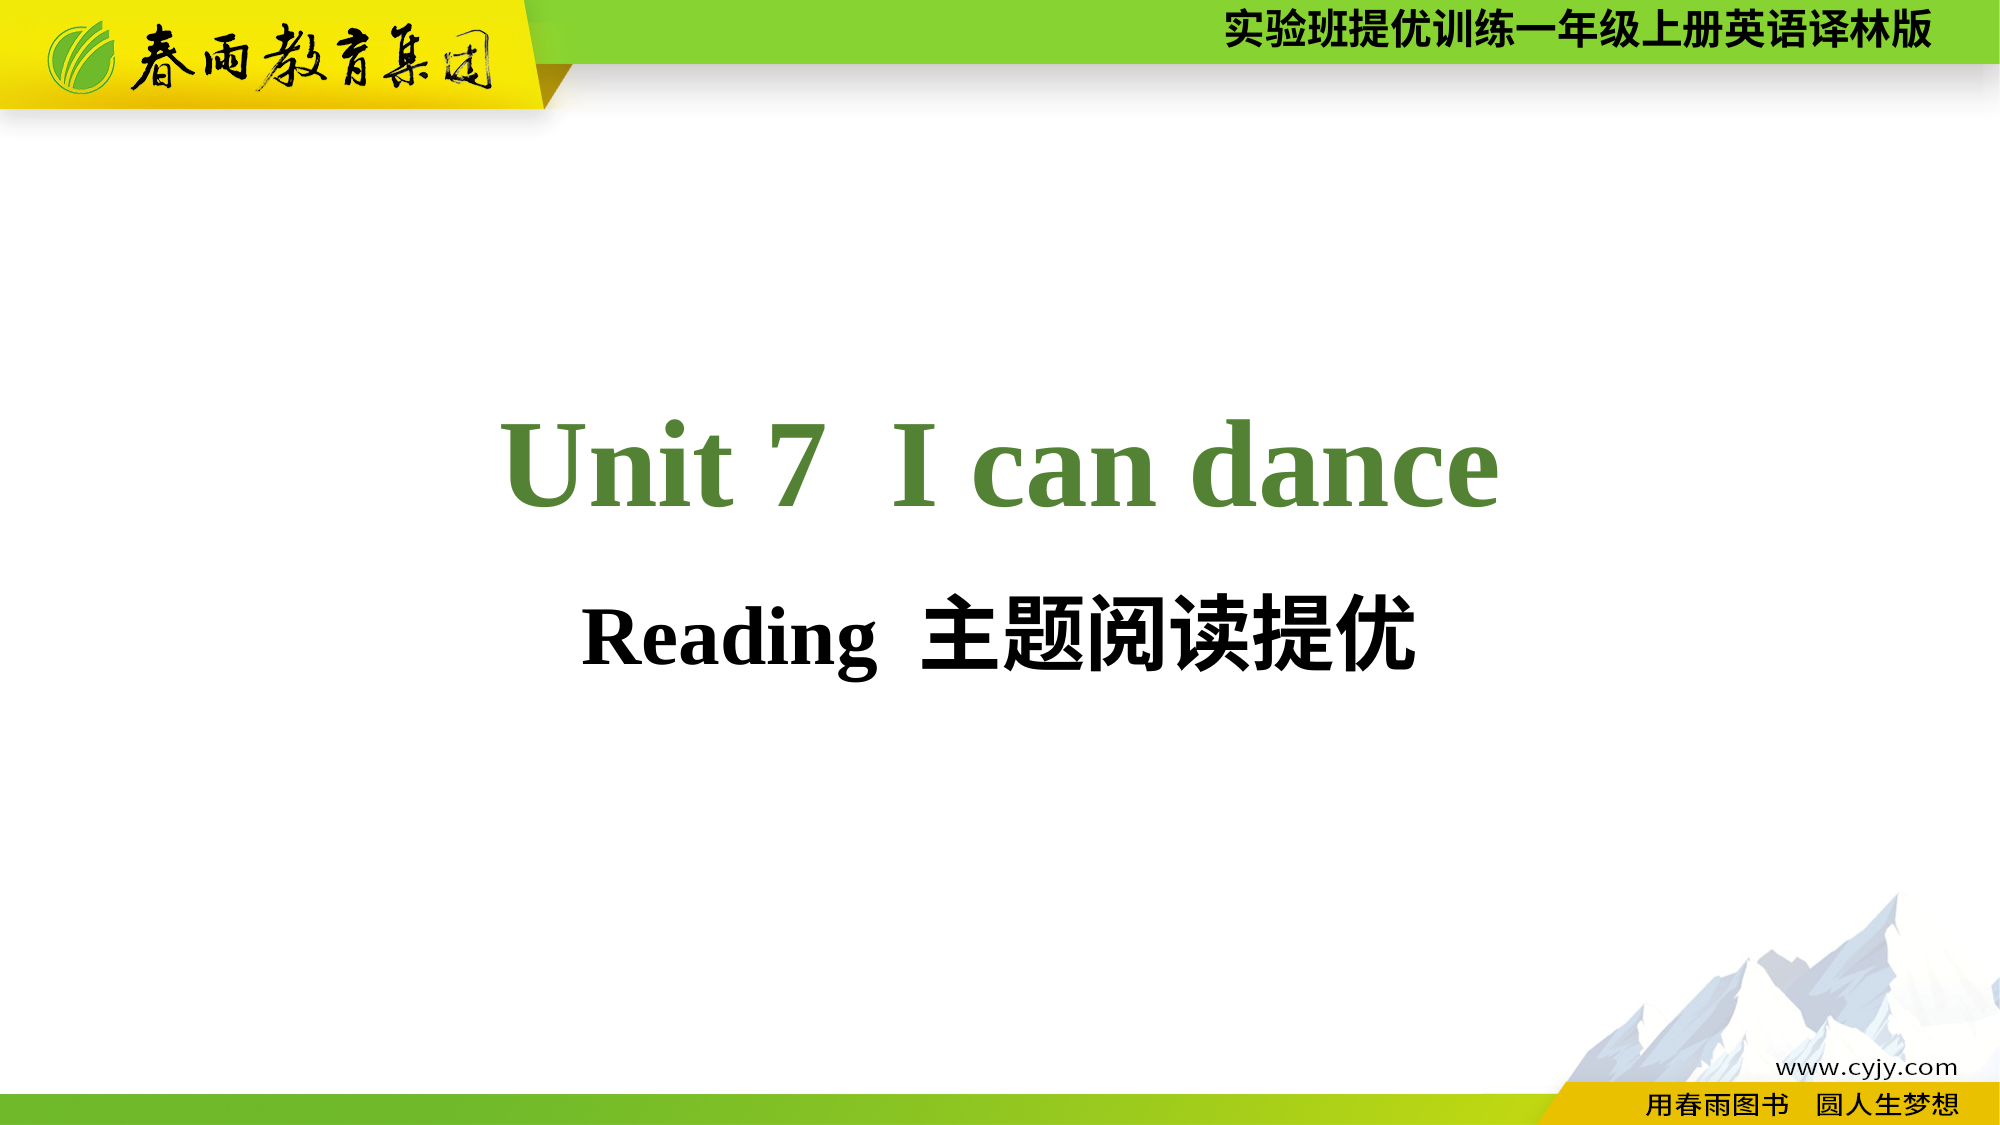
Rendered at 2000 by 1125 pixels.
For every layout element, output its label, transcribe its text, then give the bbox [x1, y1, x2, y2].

text_box Unit 7 I can dance Reading 主题阅读提优 [0, 298, 2000, 689]
picture [0, 689, 2000, 1125]
picture [0, 0, 2000, 298]
